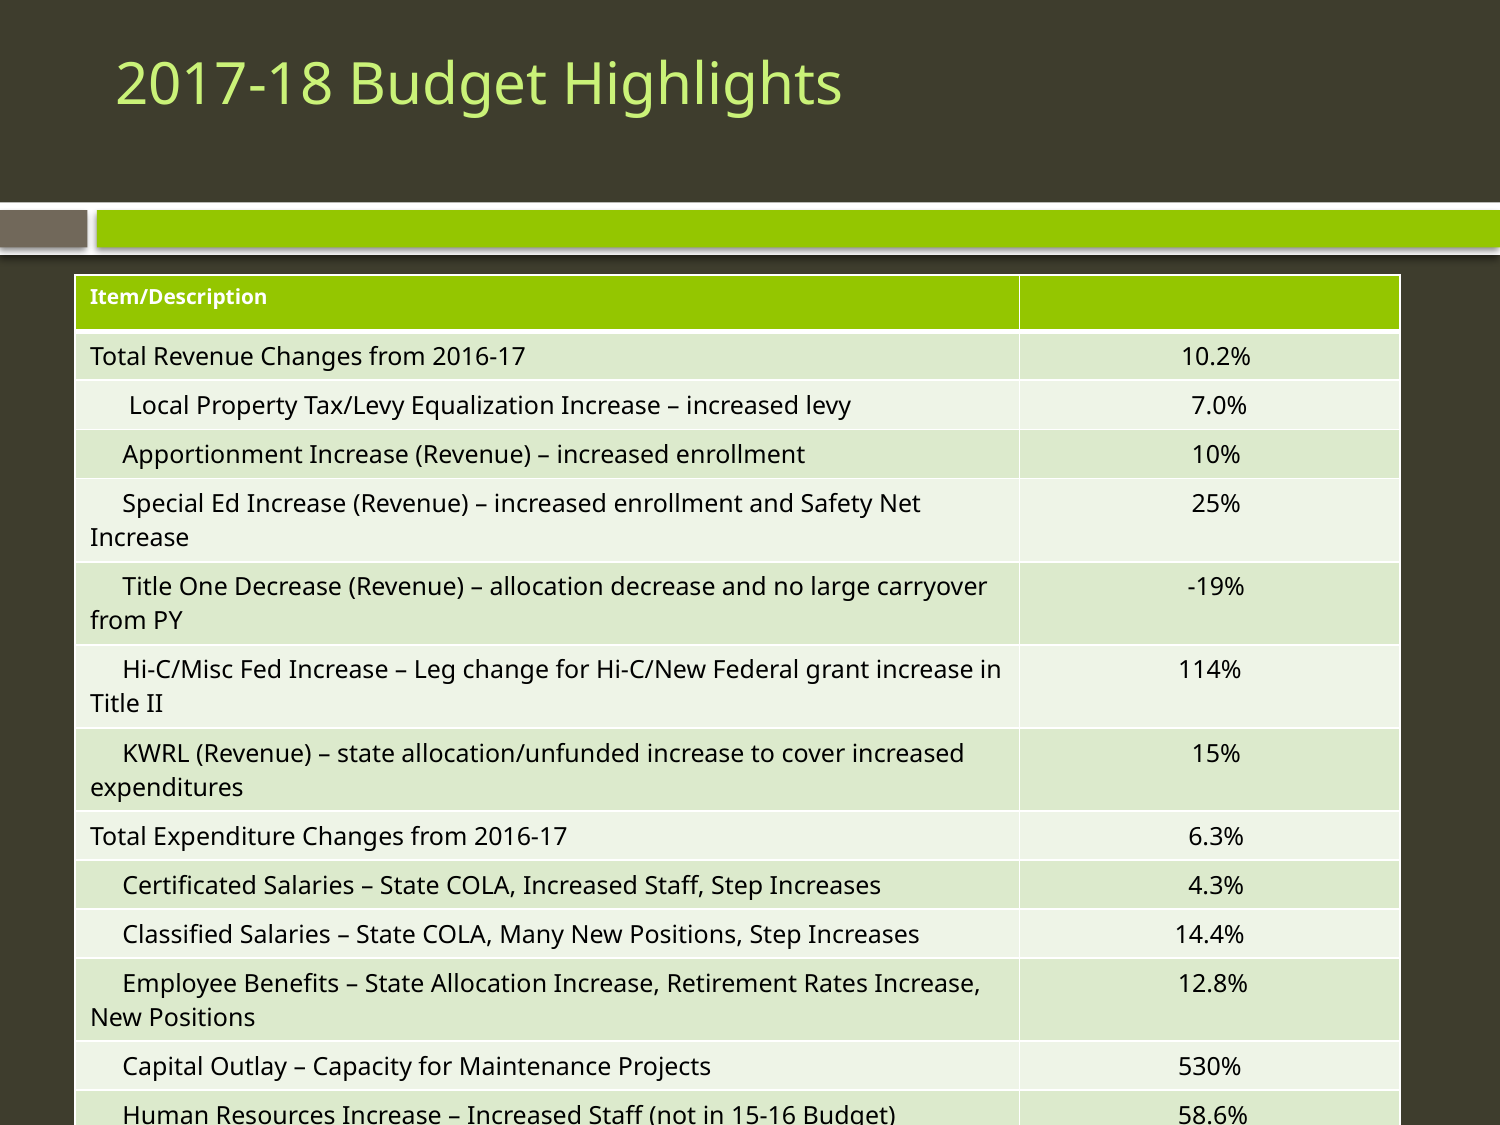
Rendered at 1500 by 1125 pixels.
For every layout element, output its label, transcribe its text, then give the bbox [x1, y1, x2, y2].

table_cell Classified Salaries – State COLA, Many New Positions, Step Increases [76, 910, 1019, 957]
table_cell 7.0% [1020, 381, 1399, 429]
table_cell 25% [1020, 479, 1399, 561]
table_cell Special Ed Increase (Revenue) – increased enrollment and Safety Net Increase [76, 479, 1019, 561]
table_cell 10.2% [1020, 334, 1399, 379]
table_cell 12.8% [1020, 959, 1399, 1040]
table_cell 58.6% [1020, 1091, 1399, 1125]
table_cell 114% [1020, 646, 1399, 727]
table_cell Employee Benefits – State Allocation Increase, Retirement Rates Increase, New Positions [76, 959, 1019, 1040]
title 2017-18 Budget Highlights [100, 37, 1438, 125]
table_cell Title One Decrease (Revenue) – allocation decrease and no large carryover from PY [76, 563, 1019, 644]
table_cell Total Expenditure Changes from 2016-17 [76, 812, 1019, 859]
table_cell Apportionment Increase (Revenue) – increased enrollment [76, 430, 1019, 478]
table_cell 6.3% [1020, 812, 1399, 859]
table_cell KWRL (Revenue) – state allocation/unfunded increase to cover increased expenditures [76, 729, 1019, 810]
table_cell Total Revenue Changes from 2016-17 [76, 334, 1019, 379]
table_cell -19% [1020, 563, 1399, 644]
table_cell Certificated Salaries – State COLA, Increased Staff, Step Increases [76, 861, 1019, 908]
table_cell Local Property Tax/Levy Equalization Increase – increased levy [76, 381, 1019, 429]
table_header Item/Description [76, 276, 1019, 329]
table_cell 4.3% [1020, 861, 1399, 908]
table_cell 15% [1020, 729, 1399, 810]
table_header [1020, 276, 1399, 329]
table_cell 10% [1020, 430, 1399, 478]
table_cell 530% [1020, 1042, 1399, 1089]
table_cell Hi-C/Misc Fed Increase – Leg change for Hi-C/New Federal grant increase in Title II [76, 646, 1019, 727]
table_cell 14.4% [1020, 910, 1399, 957]
table_cell Capital Outlay – Capacity for Maintenance Projects [76, 1042, 1019, 1089]
table_cell Human Resources Increase – Increased Staff (not in 15-16 Budget) [76, 1091, 1019, 1125]
